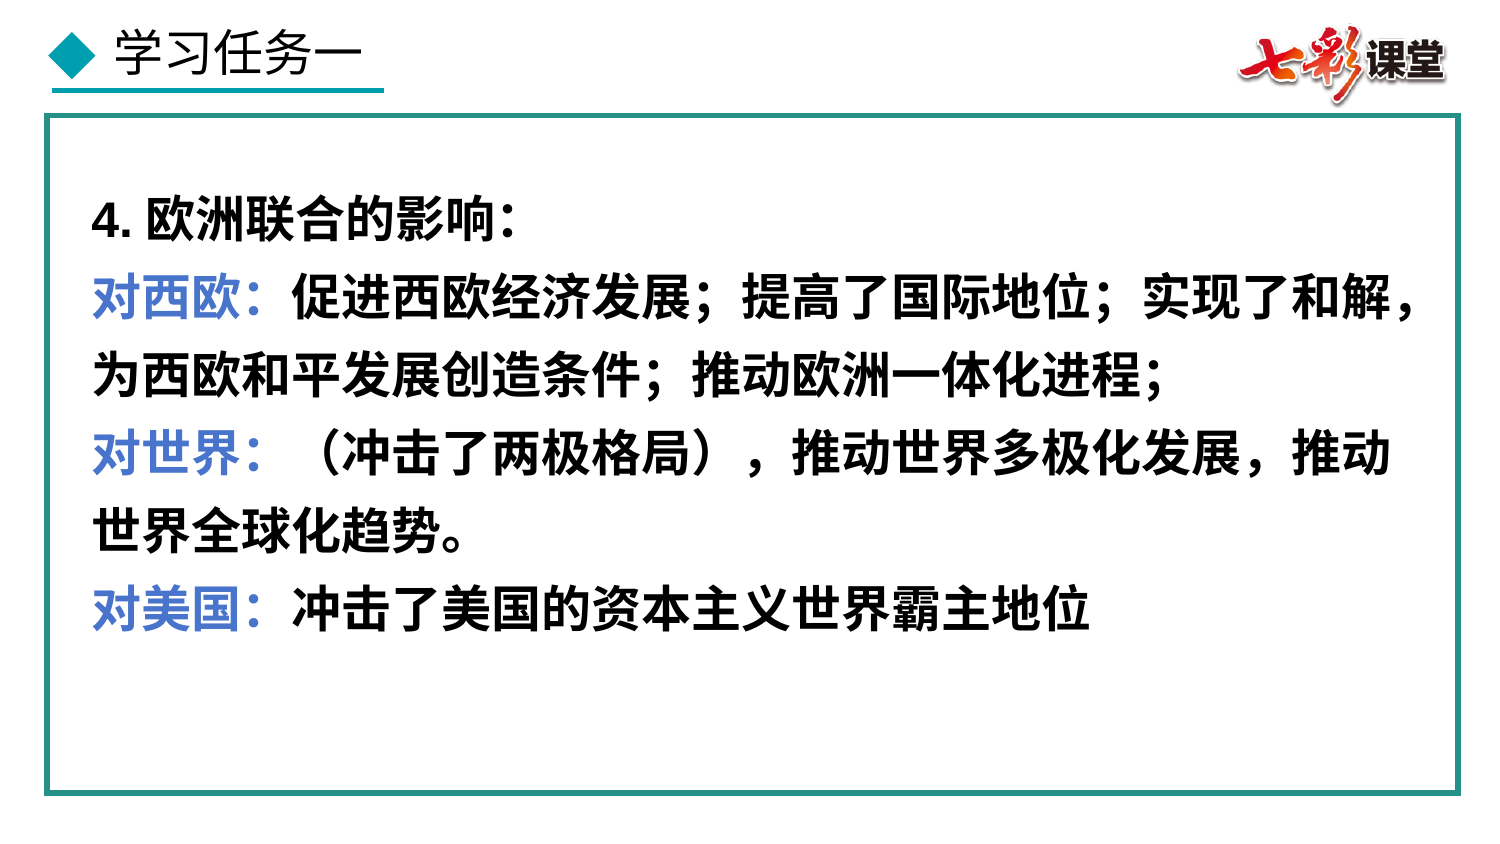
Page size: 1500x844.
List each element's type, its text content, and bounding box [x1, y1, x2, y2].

picture [1234, 20, 1451, 108]
text_box 4.欧洲联合的影响： 对西欧：促进西欧经济发展；提高了国际地位；实现了和解， 为西欧和平发展创造条件；推动欧洲一体化进程； 对世界：（冲击了两极格局），推动世界多极化发展，推动 世界全球化趋势。 对美国：冲击了美国的资本主义世界霸主地位 [76, 161, 1471, 645]
